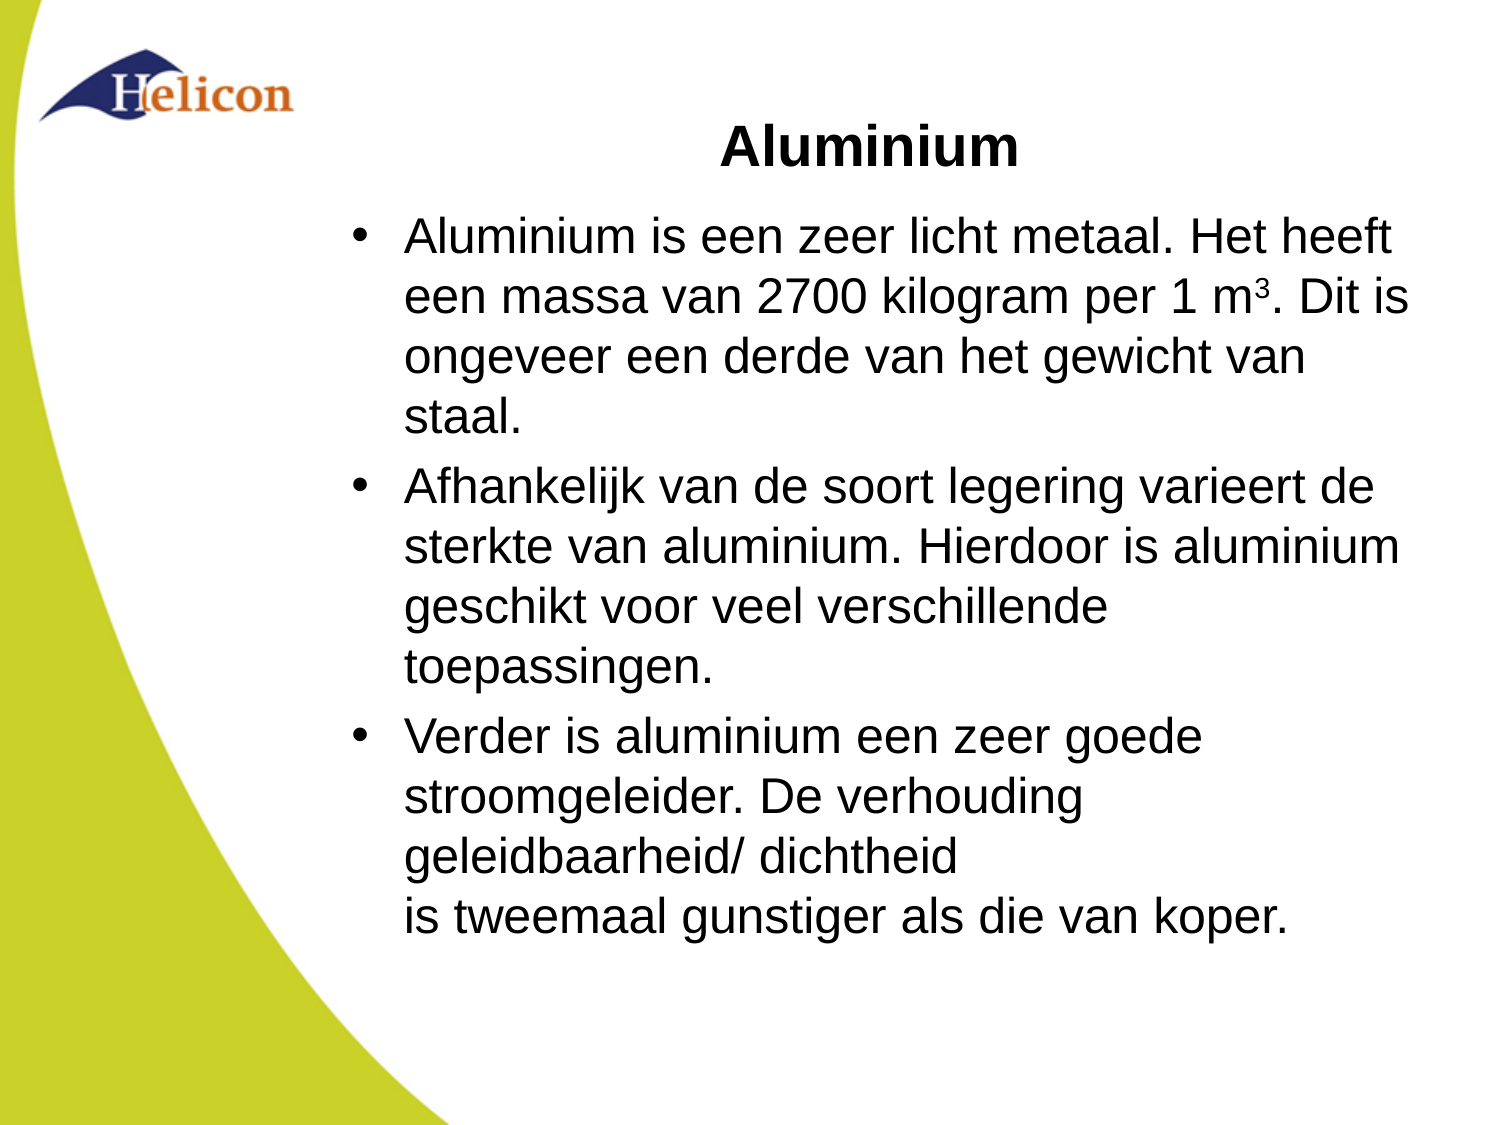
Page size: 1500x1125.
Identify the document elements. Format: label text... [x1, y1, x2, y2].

picture [0, 0, 1500, 1125]
title Aluminium [324, 54, 1415, 161]
list Aluminium is een zeer licht metaal. Het heeft een massa van 2700 kilogram per 1 m3. Dit is ongeveer een derde van het gewicht van staal. Afhankelijk van de soort legering varieert de sterkte van aluminium. Hierdoor is aluminium geschikt voor veel verschillende toepassingen. Verder is aluminium een zeer goede stroomgeleider. De verhouding geleidbaarheid/ dichtheid is tweemaal gunstiger als die van koper. [336, 196, 1425, 1005]
